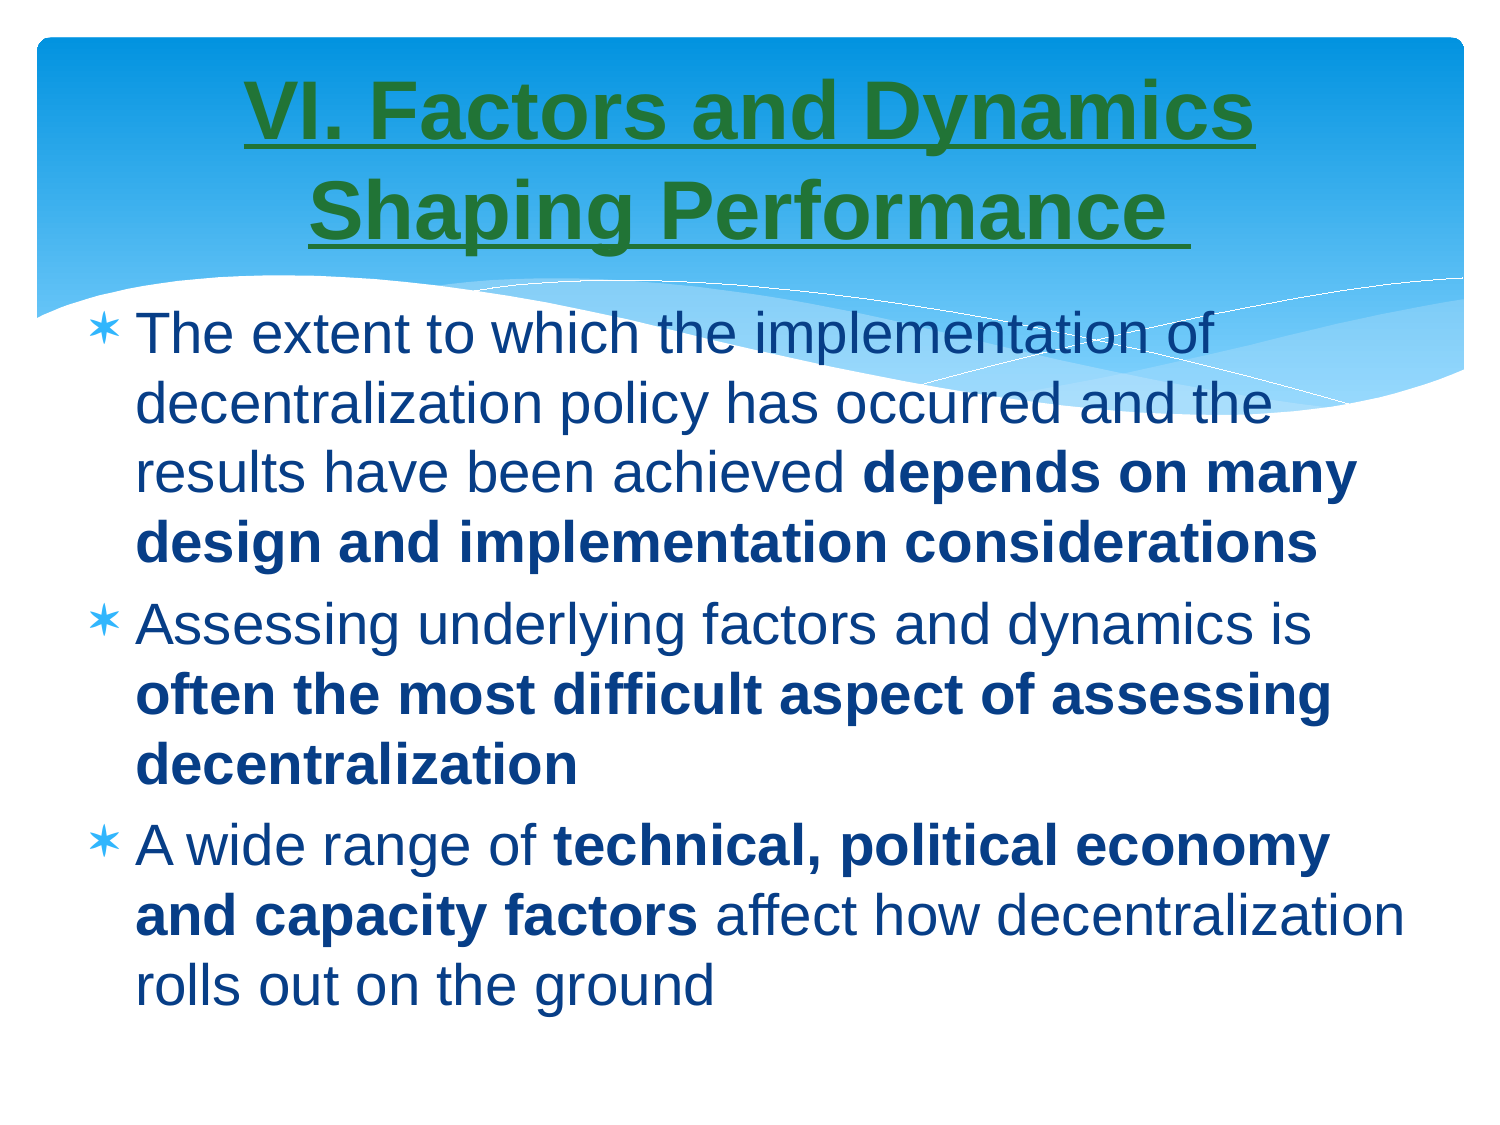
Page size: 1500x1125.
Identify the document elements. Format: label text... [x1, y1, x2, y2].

list The extent to which the implementation of decentralization policy has occurred and the results have been achieved depends on many design and implementation considerations Assessing underlying factors and dynamics is often the most difficult aspect of assessing decentralization A wide range of technical, political economy and capacity factors affect how decentralization rolls out on the ground [75, 287, 1425, 1075]
title VI. Factors and Dynamics Shaping Performance [87, 50, 1413, 263]
